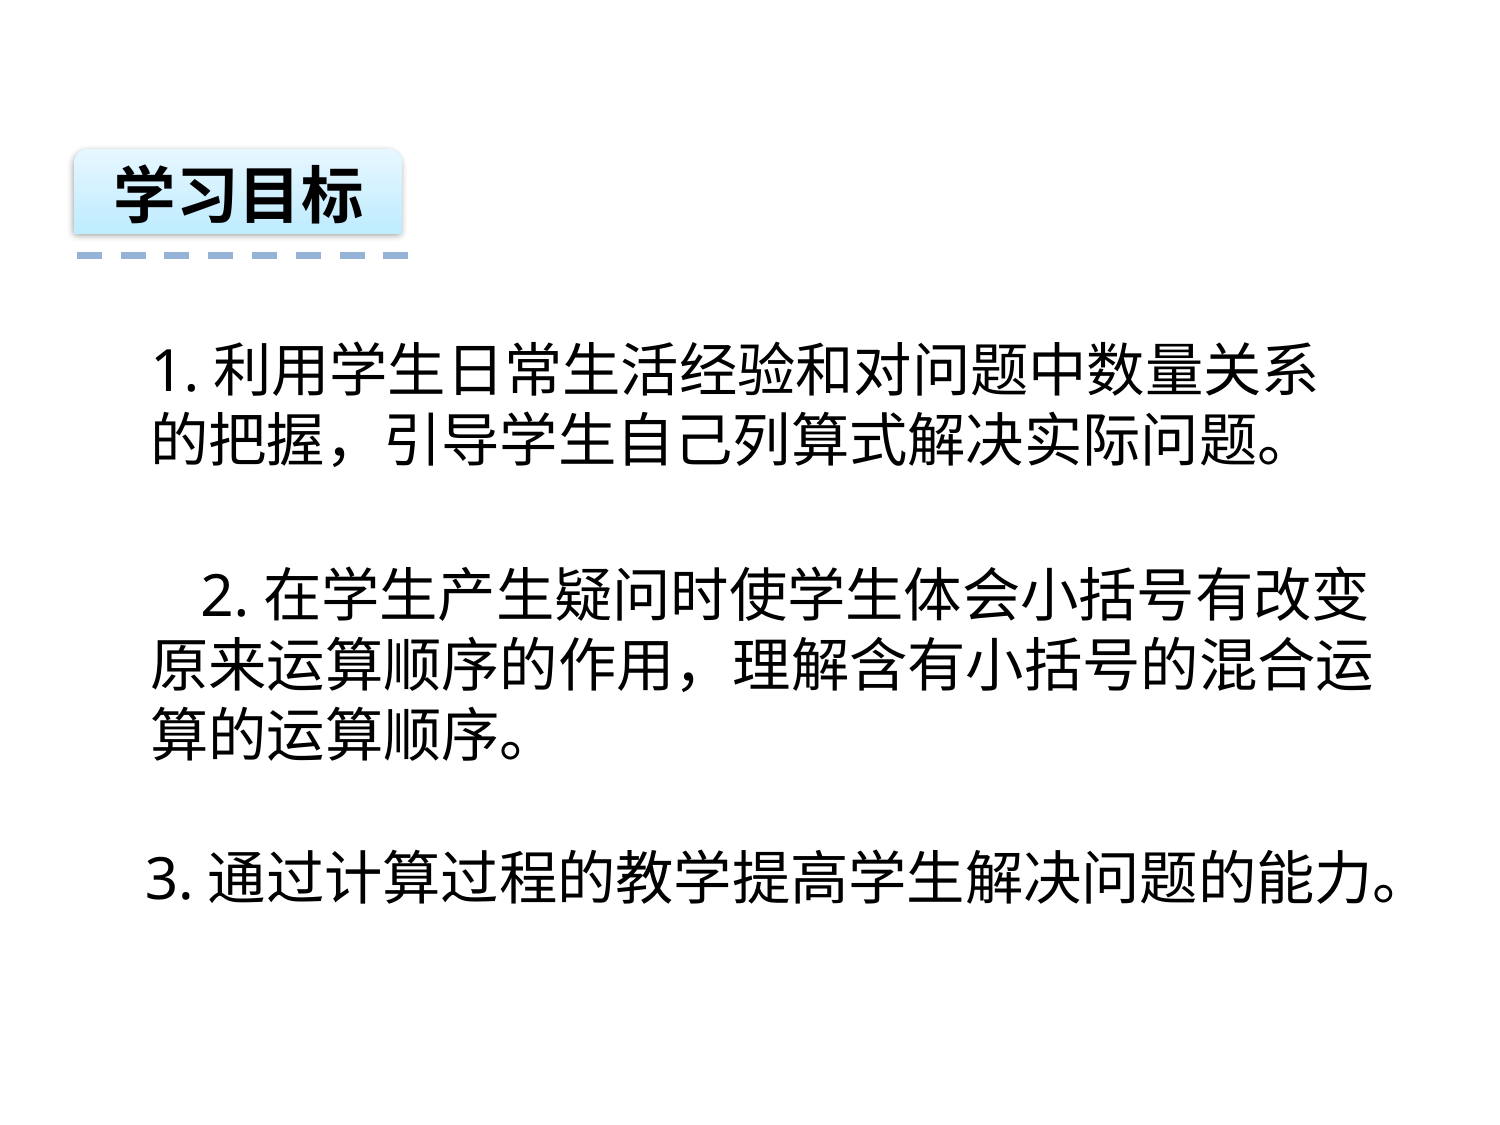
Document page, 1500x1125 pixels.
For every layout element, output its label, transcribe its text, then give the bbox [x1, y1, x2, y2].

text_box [73, 148, 408, 256]
text_box 2.在学生产生疑问时使学生体会小括号有改变原来运算顺序的作用，理解含有小括号的混合运算的运算顺序。 [135, 551, 1400, 776]
text_box 1.利用学生日常生活经验和对问题中数量关系的把握，引导学生自己列算式解决实际问题。 [135, 326, 1388, 481]
text_box 3.通过计算过程的教学提高学生解决问题的能力。 [130, 834, 1446, 919]
